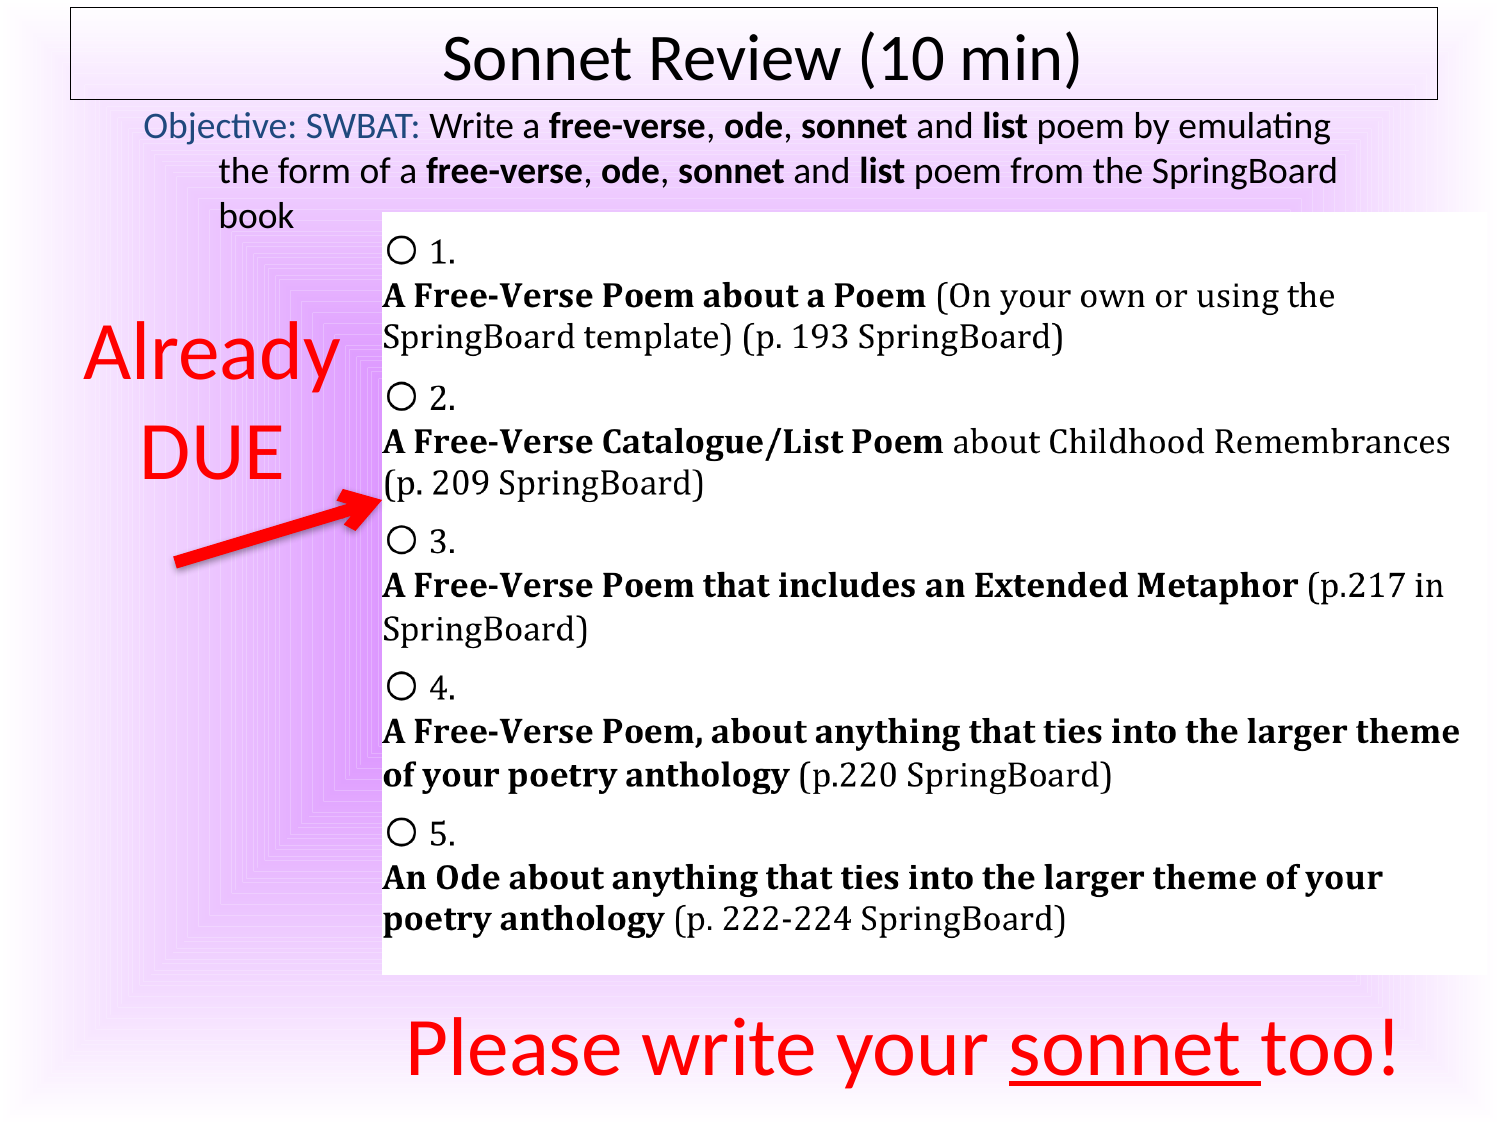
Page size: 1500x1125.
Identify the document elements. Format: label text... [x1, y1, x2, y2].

text_box Objective: SWBAT: Write a free-verse, ode, sonnet and list poem by emulating the form of a free-verse, ode, sonnet and list poem from the SpringBoard book [24, 93, 1367, 334]
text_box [381, 212, 1488, 976]
text_box Already DUE [50, 288, 375, 504]
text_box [174, 499, 383, 563]
text_box Please write your sonnet too! [308, 984, 1500, 1100]
title Sonnet Review (10 min) [70, 7, 1438, 100]
